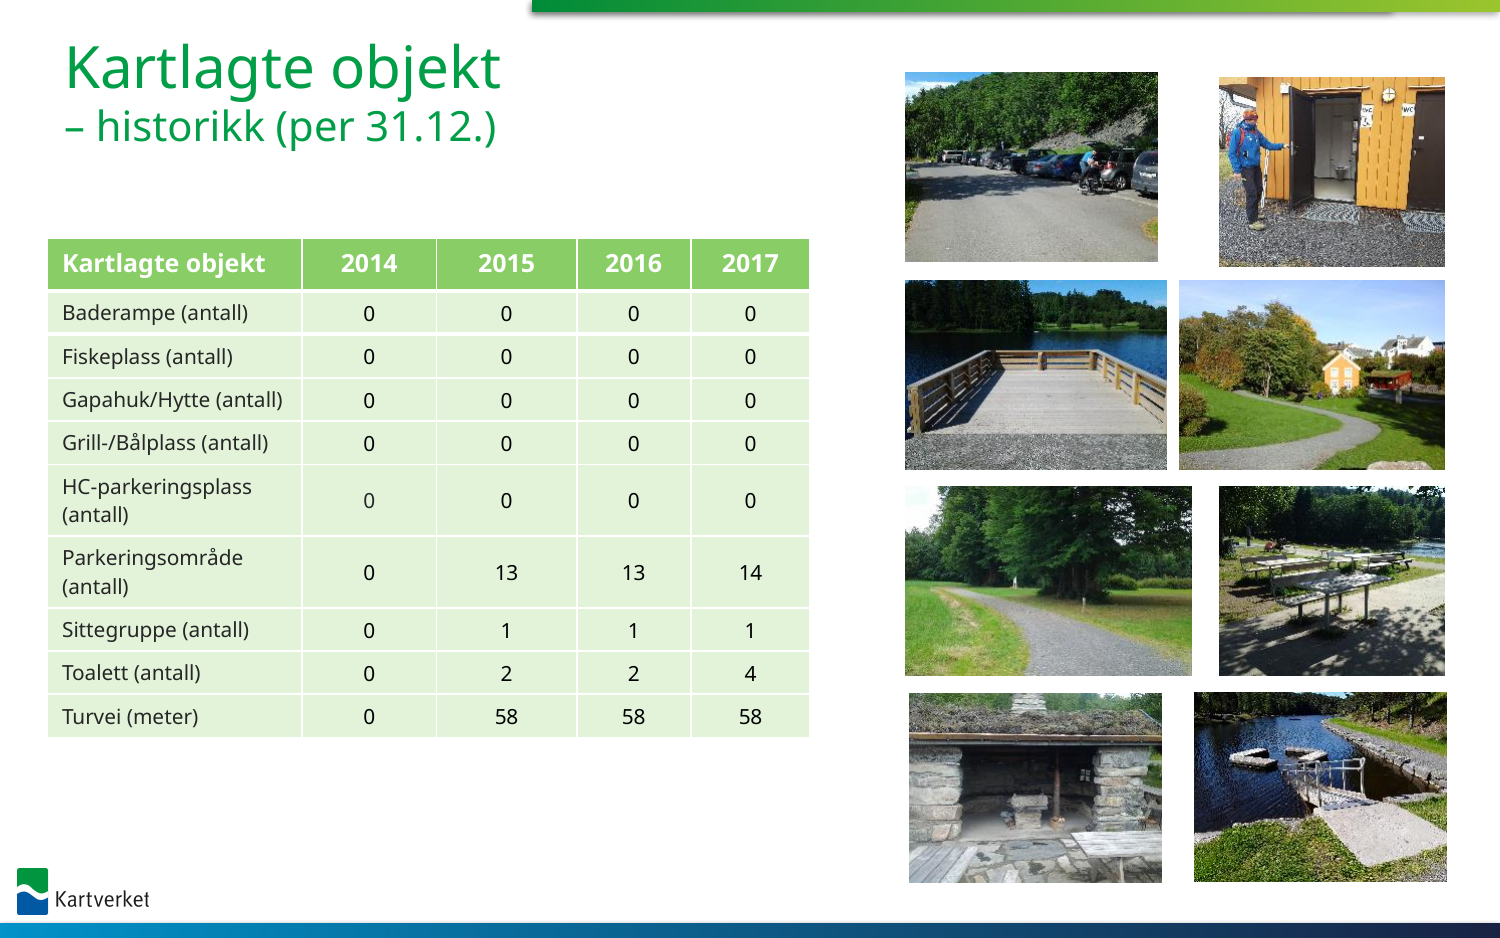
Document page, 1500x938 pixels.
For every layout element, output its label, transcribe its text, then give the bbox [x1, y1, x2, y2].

table_cell 0 [578, 465, 690, 535]
table_cell Parkeringsområde (antall) [48, 537, 301, 607]
table_cell 0 [303, 379, 436, 420]
picture [909, 693, 1163, 884]
picture [1219, 77, 1445, 267]
table_cell 58 [578, 695, 690, 737]
table_header Kartlagte objekt [48, 239, 301, 289]
table_cell 0 [437, 293, 576, 332]
table_cell Gapahuk/Hytte (antall) [48, 379, 301, 420]
table_cell 13 [437, 537, 576, 607]
table_cell Fiskeplass (antall) [48, 336, 301, 377]
table_cell 0 [303, 537, 436, 607]
table_cell 0 [303, 465, 436, 535]
table_cell 13 [578, 537, 690, 607]
table_cell 0 [437, 422, 576, 464]
table_cell Baderampe (antall) [48, 293, 301, 332]
picture [1219, 486, 1445, 676]
table_cell 14 [692, 537, 809, 607]
picture [905, 280, 1167, 470]
table_cell Turvei (meter) [48, 695, 301, 737]
table_header 2015 [437, 239, 576, 289]
table_cell 0 [303, 422, 436, 464]
table_cell 0 [437, 465, 576, 535]
table_cell 0 [437, 336, 576, 377]
table_cell 58 [692, 695, 809, 737]
table_cell 0 [692, 465, 809, 535]
table_cell 0 [692, 336, 809, 377]
table_cell 0 [692, 379, 809, 420]
picture [905, 486, 1193, 676]
table_cell 0 [437, 379, 576, 420]
table_cell 1 [437, 609, 576, 650]
table_cell Grill-/Bålplass (antall) [48, 422, 301, 464]
table_header 2017 [692, 239, 809, 289]
picture [1179, 280, 1445, 470]
table_cell 0 [578, 293, 690, 332]
table_cell 1 [692, 609, 809, 650]
table_cell 0 [303, 652, 436, 693]
table_header 2016 [578, 239, 690, 289]
text_box Kartlagte objekt – historikk (per 31.12.) [49, 14, 1431, 158]
table_cell Sittegruppe (antall) [48, 609, 301, 650]
table_cell 0 [692, 293, 809, 332]
picture [905, 72, 1158, 262]
table_cell 0 [303, 293, 436, 332]
table_cell 0 [578, 379, 690, 420]
table_cell 0 [578, 336, 690, 377]
table_cell 0 [303, 695, 436, 737]
table_cell Toalett (antall) [48, 652, 301, 693]
table_cell 0 [303, 336, 436, 377]
table_cell 0 [578, 422, 690, 464]
table_cell 0 [692, 422, 809, 464]
table_header 2014 [303, 239, 436, 289]
picture [1194, 692, 1448, 882]
table_cell 58 [437, 695, 576, 737]
table_cell 2 [578, 652, 690, 693]
table_cell 4 [692, 652, 809, 693]
table_cell 1 [578, 609, 690, 650]
table_cell 2 [437, 652, 576, 693]
table_cell HC-parkeringsplass (antall) [48, 465, 301, 535]
table_cell 0 [303, 609, 436, 650]
